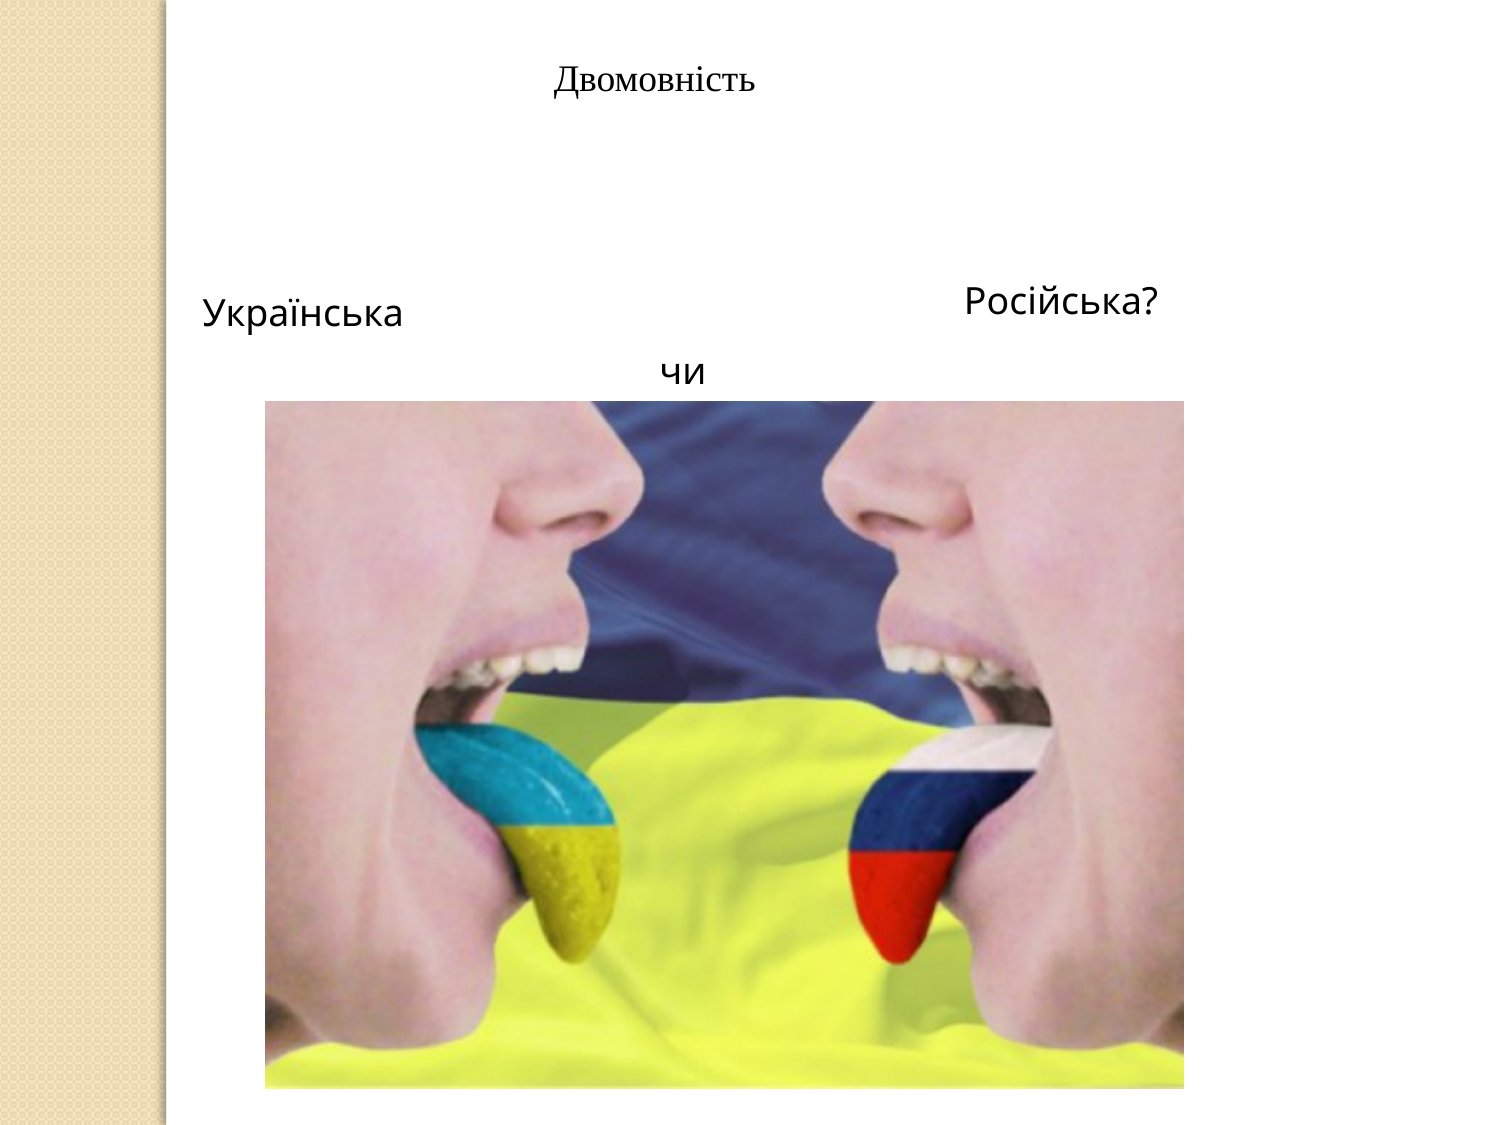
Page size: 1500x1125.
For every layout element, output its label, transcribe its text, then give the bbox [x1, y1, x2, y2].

text_box Двомовність [539, 46, 1102, 107]
text_box Російська? [949, 269, 1407, 330]
picture [265, 401, 1184, 1089]
text_box чи [644, 339, 821, 398]
text_box Українська [187, 281, 528, 341]
